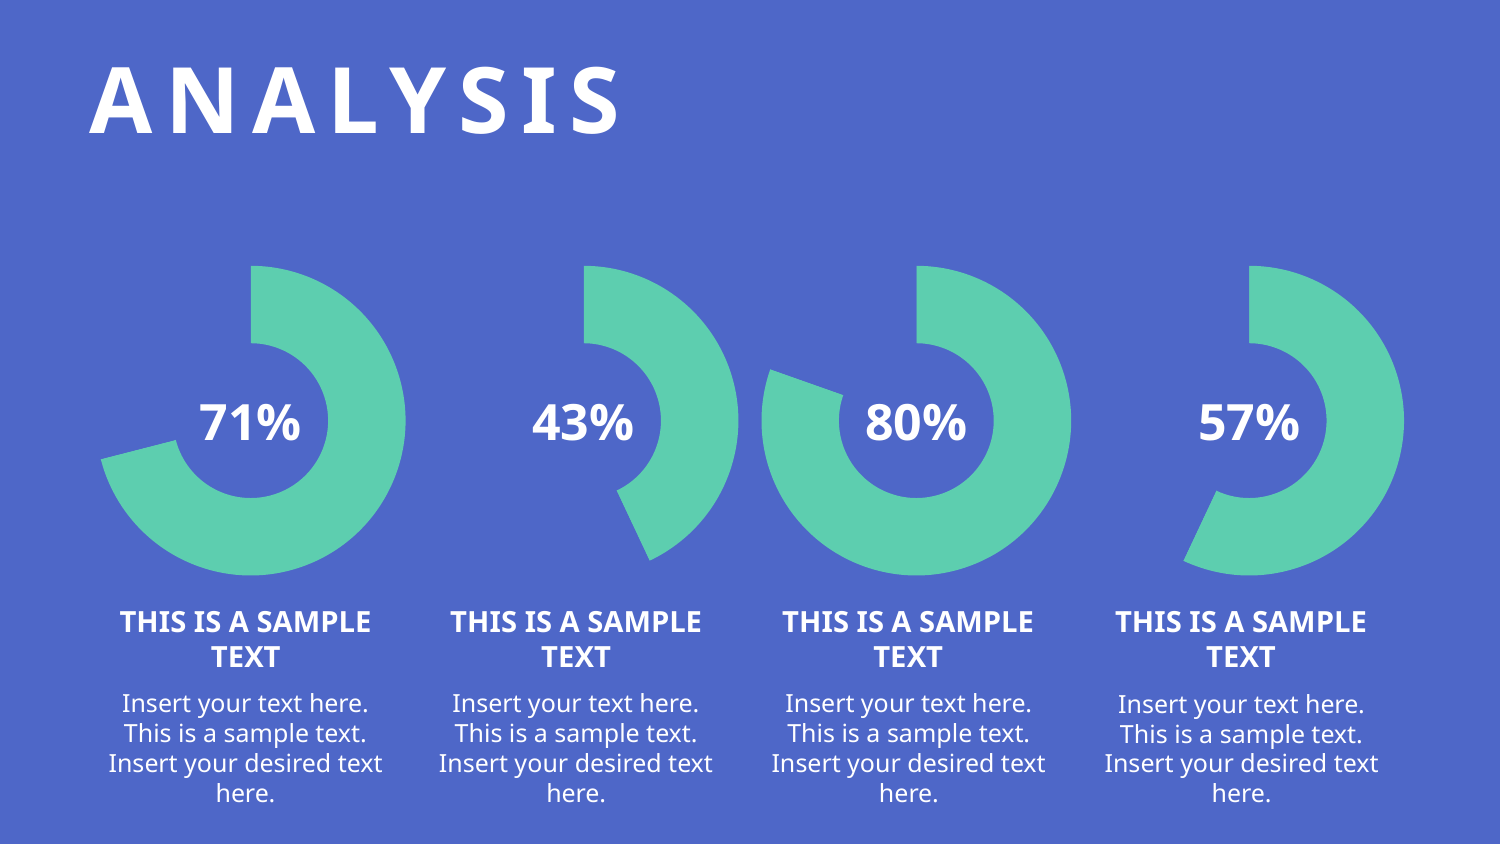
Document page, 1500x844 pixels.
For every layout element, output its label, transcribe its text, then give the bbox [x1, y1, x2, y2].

list Insert your text here. This is a sample text. Insert your desired text here. [1093, 688, 1405, 785]
list Insert your text here. This is a sample text. Insert your desired text here. [428, 687, 740, 784]
list THIS IS A SAMPLE TEXT [99, 603, 407, 647]
list ANALYSIS [75, 34, 1025, 135]
list THIS IS A SAMPLE TEXT [1095, 603, 1402, 647]
list Insert your text here. This is a sample text. Insert your desired text here. [760, 687, 1072, 784]
list THIS IS A SAMPLE TEXT [430, 603, 737, 647]
list Insert your text here. This is a sample text. Insert your desired text here. [99, 687, 407, 784]
chart [63, 259, 1437, 583]
list THIS IS A SAMPLE TEXT [762, 603, 1069, 647]
